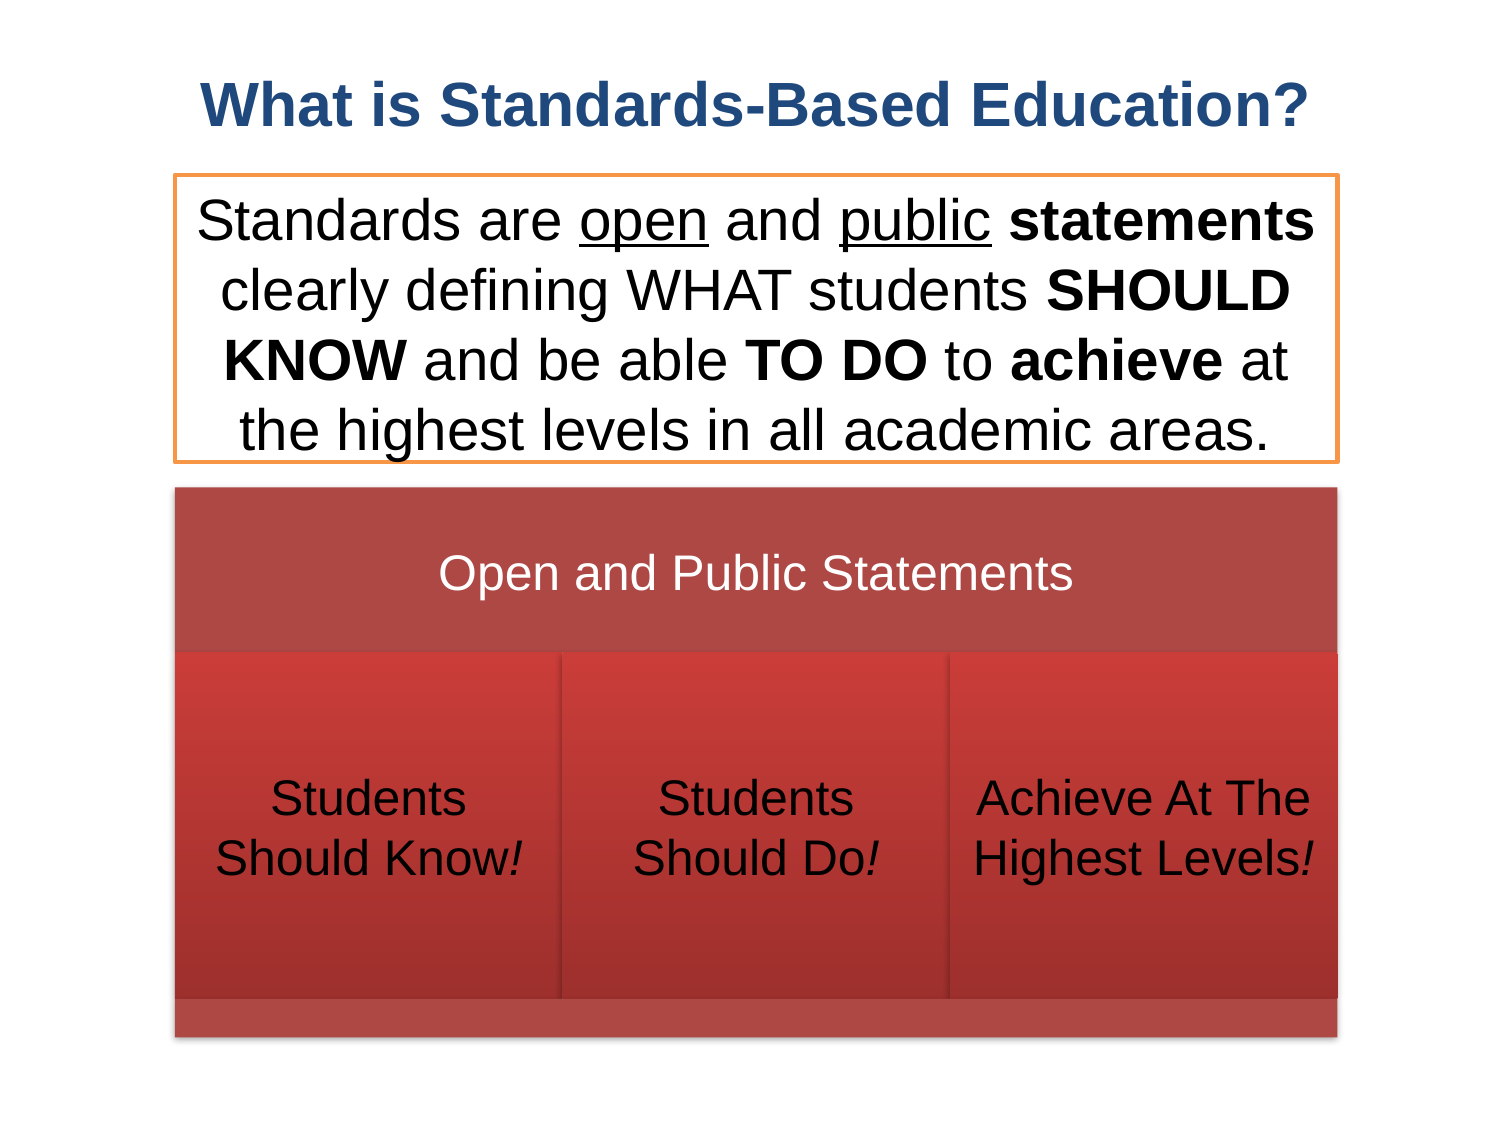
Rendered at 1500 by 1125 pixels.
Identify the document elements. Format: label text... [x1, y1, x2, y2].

text_box Standards are open and public statements clearly defining WHAT students SHOULD KNOW and be able TO DO to achieve at the highest levels in all academic areas. [173, 173, 1340, 464]
text_box What is Standards-Based Education? [124, 56, 1388, 146]
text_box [174, 487, 1338, 1038]
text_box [212, 437, 1213, 485]
